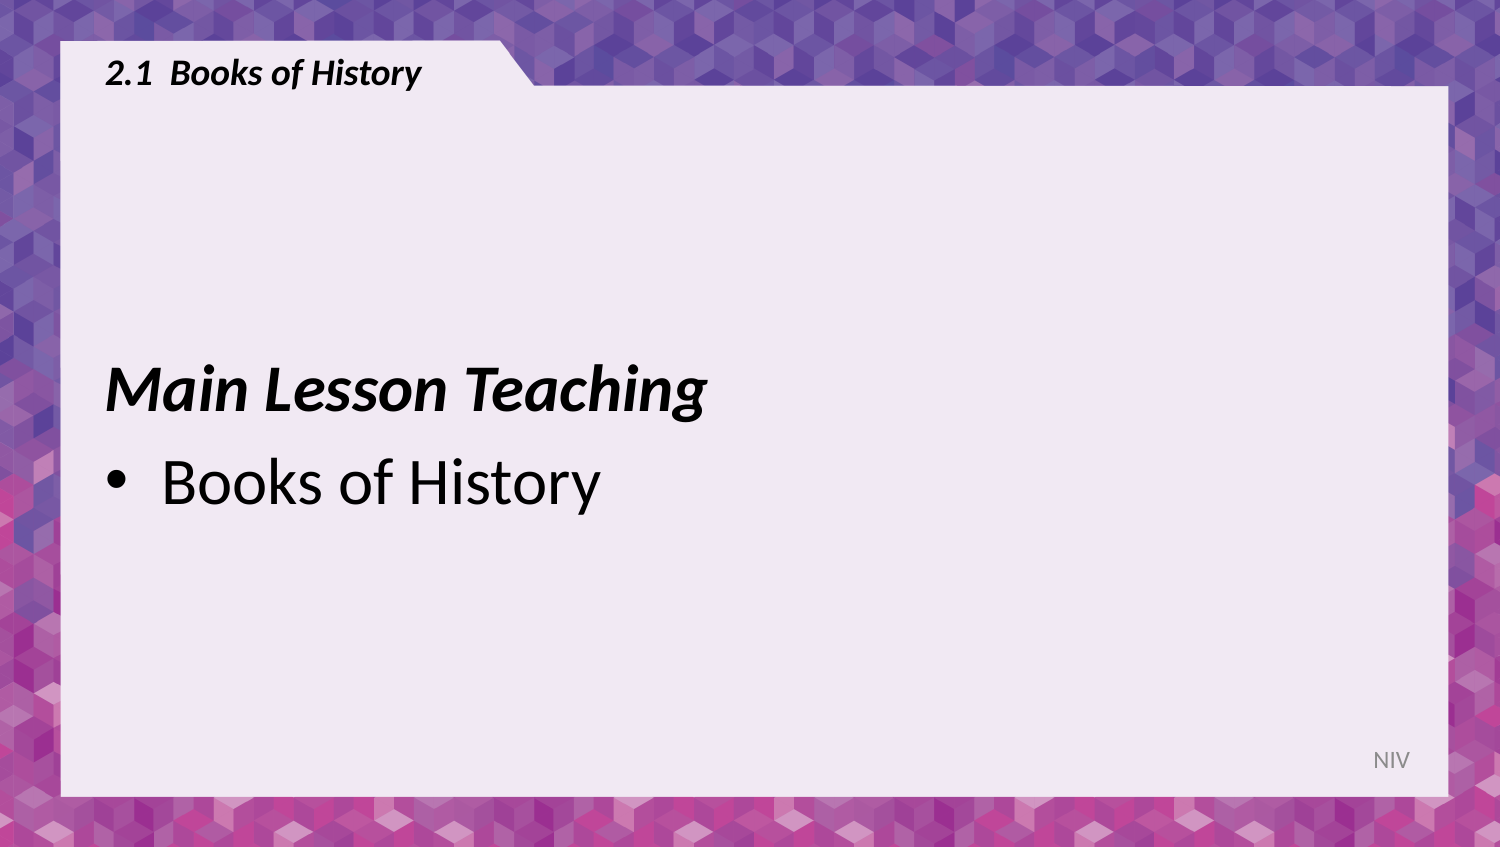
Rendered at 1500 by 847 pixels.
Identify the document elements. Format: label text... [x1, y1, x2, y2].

title 2.1 Books of History [89, 33, 1420, 108]
list Main Lesson Teaching Books of History [89, 141, 1403, 722]
footer NIV [950, 736, 1425, 782]
picture [0, 0, 1500, 847]
